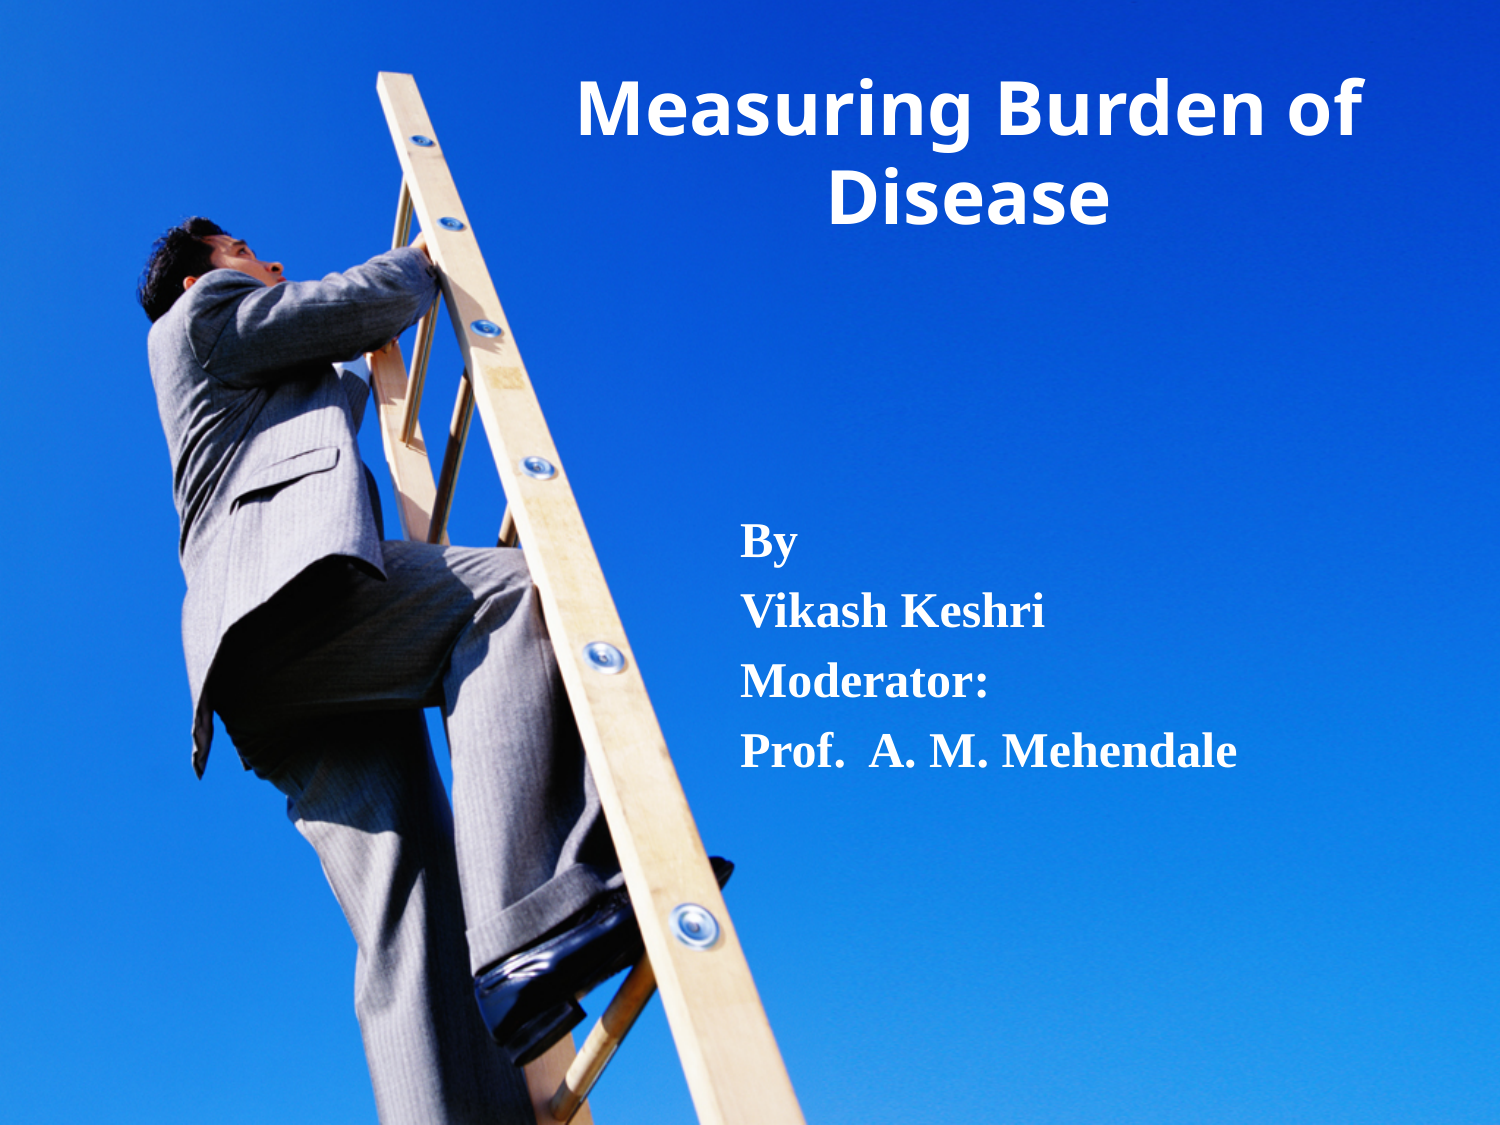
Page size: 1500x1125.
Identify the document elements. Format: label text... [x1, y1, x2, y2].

title Measuring Burden of Disease [487, 62, 1451, 238]
subtitle By Vikash Keshri Moderator: Prof. A. M. Mehendale [724, 499, 1401, 863]
picture [0, 0, 1500, 1125]
